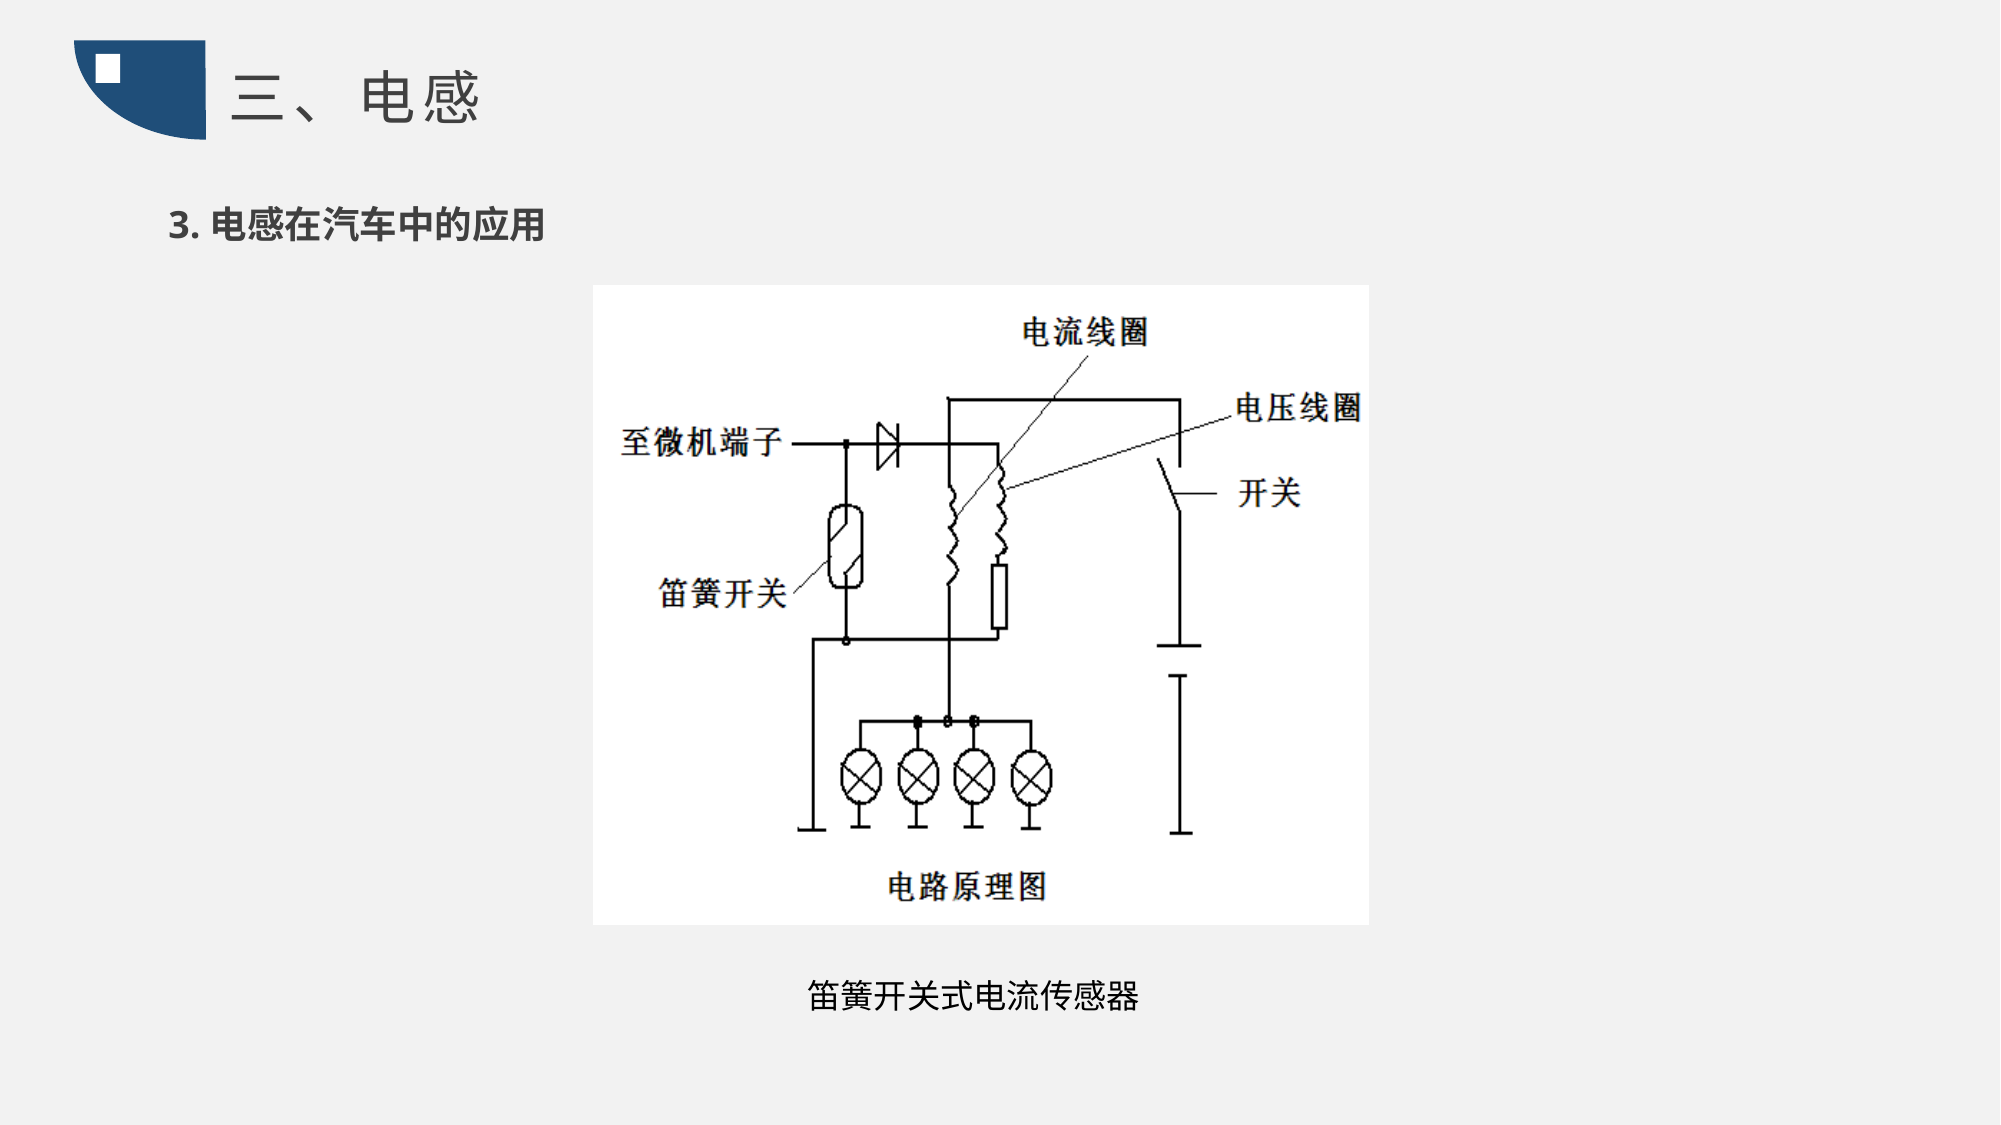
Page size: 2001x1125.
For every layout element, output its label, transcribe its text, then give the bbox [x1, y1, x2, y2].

picture [593, 285, 1369, 925]
text_box 笛簧开关式电流传感器 [792, 967, 1242, 1023]
text_box 3.电感在汽车中的应用 [153, 171, 1921, 254]
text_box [74, 0, 1070, 140]
